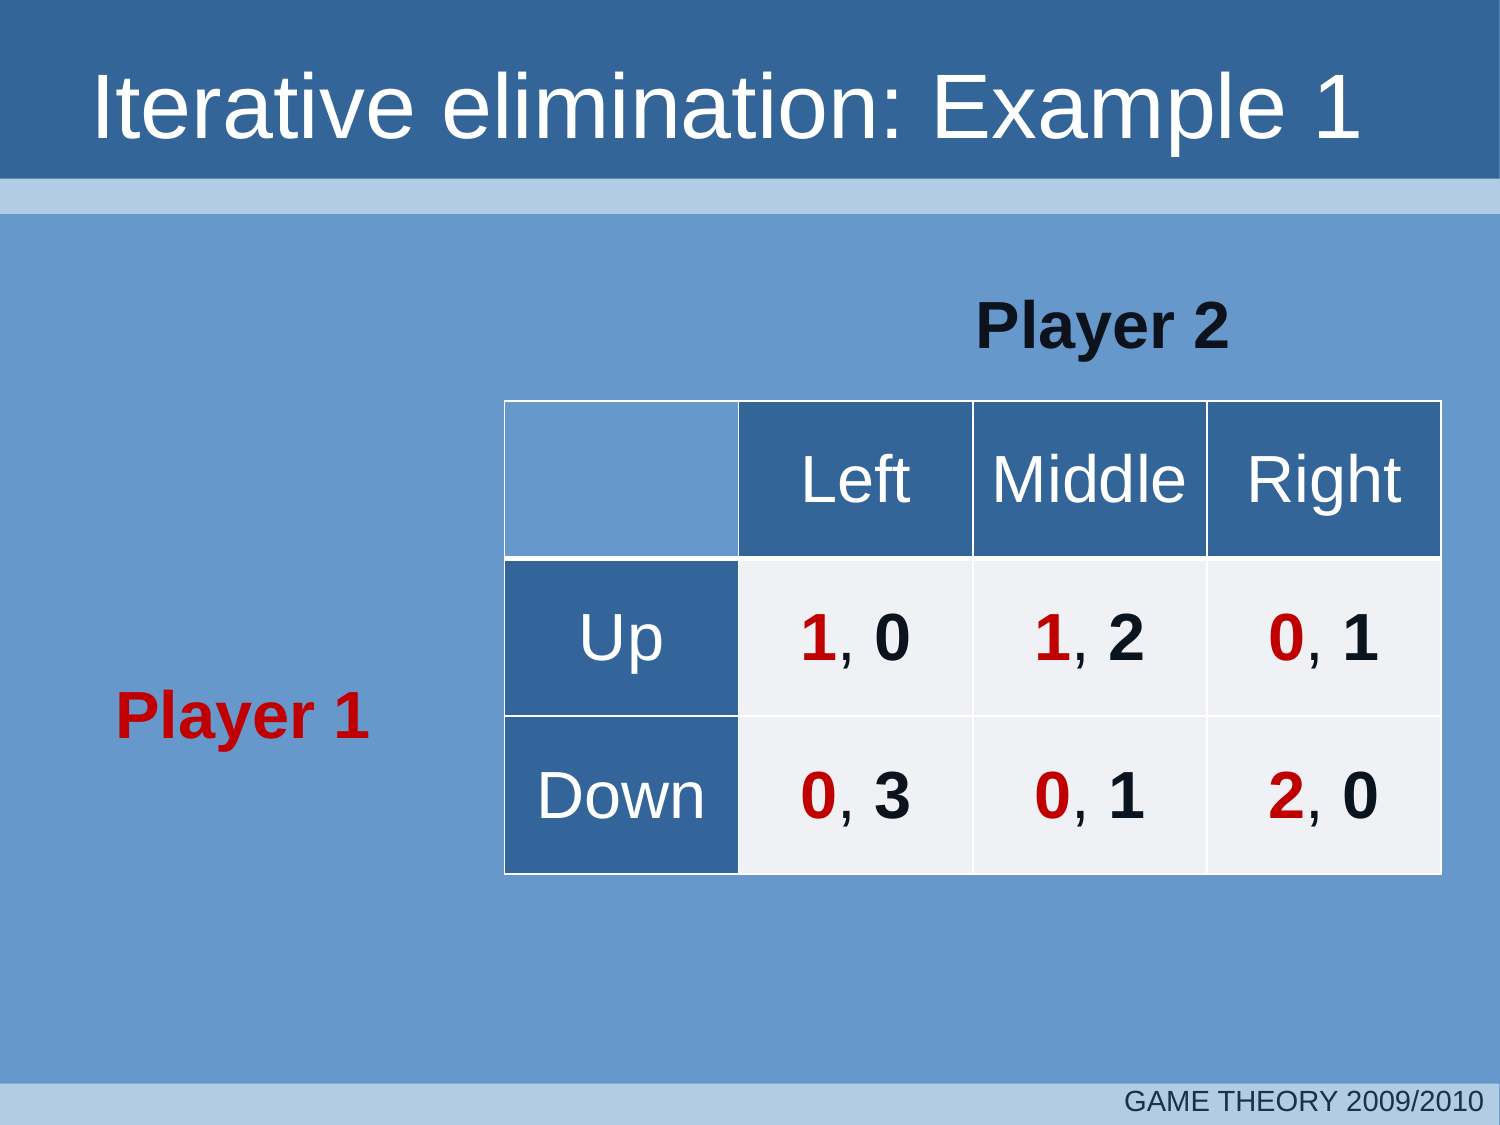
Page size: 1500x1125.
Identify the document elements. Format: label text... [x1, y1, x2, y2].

table_cell Down [505, 717, 738, 873]
table_cell 0, 3 [739, 717, 972, 873]
table_cell Up [505, 561, 738, 715]
text_box Player 1 [0, 664, 487, 759]
table_cell 2, 0 [1208, 717, 1440, 873]
table_header Right [1208, 402, 1440, 556]
table_cell 0, 1 [1208, 561, 1440, 715]
table_cell 1, 0 [739, 561, 972, 715]
table_cell 0, 1 [974, 717, 1206, 873]
table_header [505, 402, 738, 556]
title Iterative elimination: Example 1 [74, 42, 1436, 162]
table_header Middle [974, 402, 1206, 556]
table_cell 1, 2 [974, 561, 1206, 715]
text_box GAME THEORY 2009/2010 [1109, 1075, 1500, 1125]
table_header Left [739, 402, 972, 556]
text_box Player 2 [761, 274, 1445, 370]
